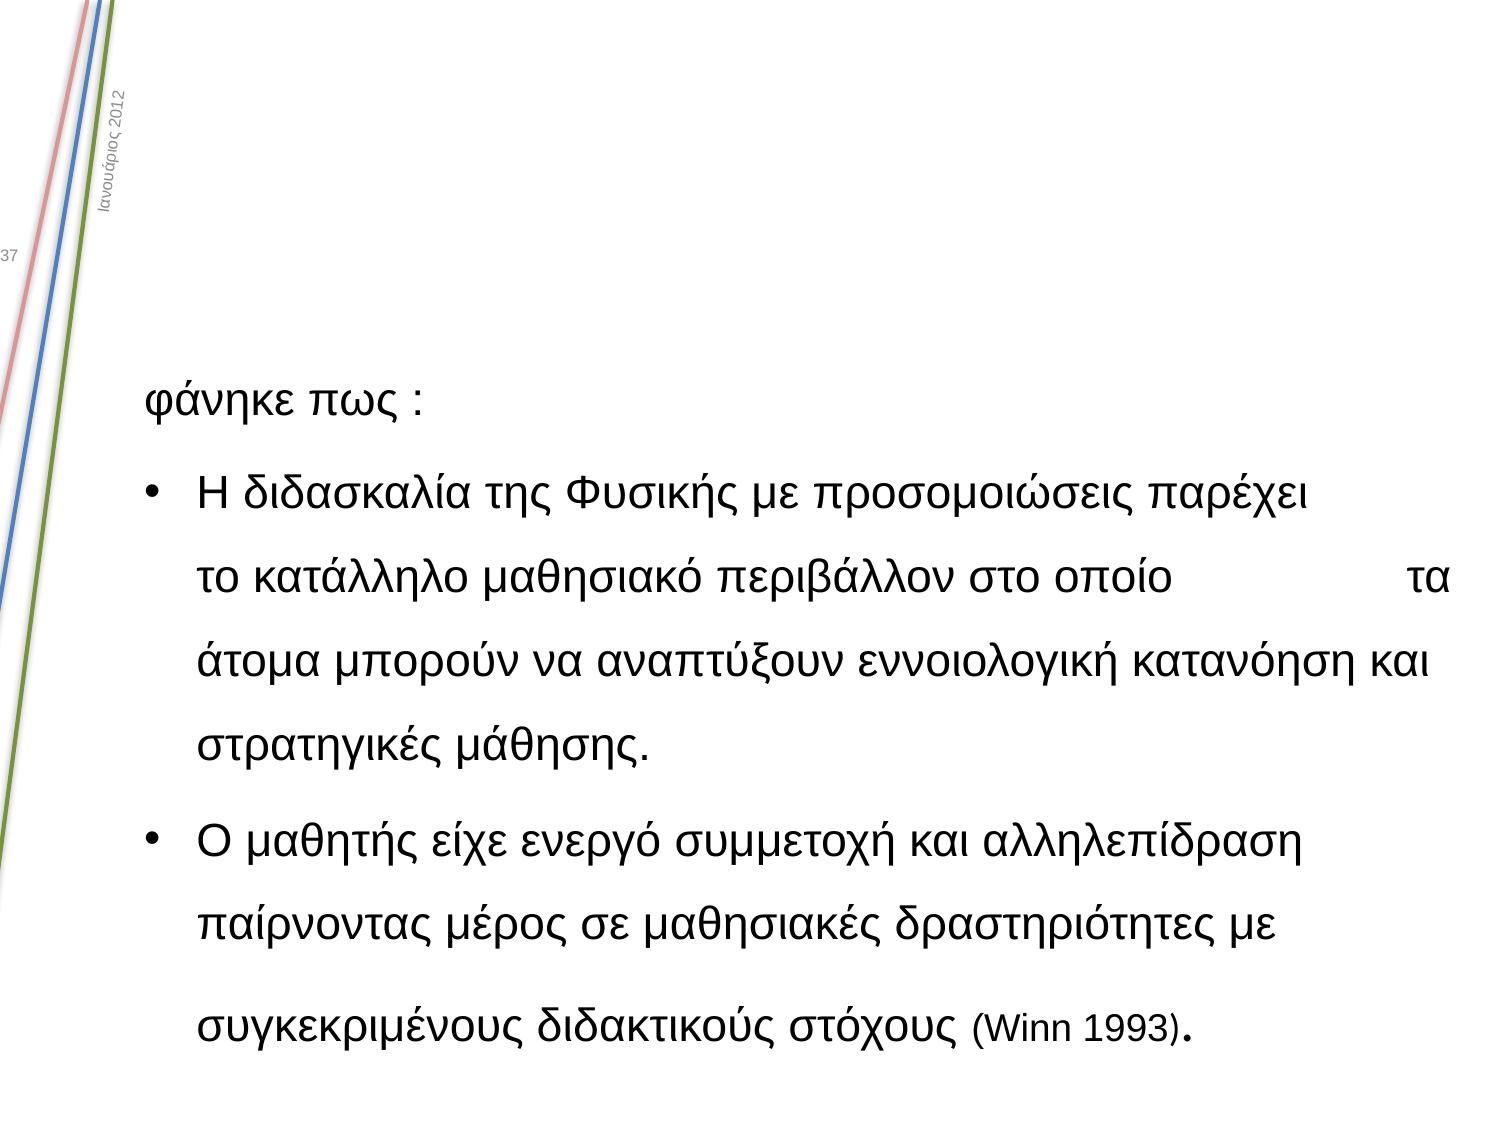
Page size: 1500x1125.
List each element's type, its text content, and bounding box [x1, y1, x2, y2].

list φάνηκε πως : Η διδασκαλία της Φυσικής με προσομοιώσεις παρέχει το κατάλληλο μαθησιακό περιβάλλον στο οποίο τα άτομα μπορούν να αναπτύξουν εννοιολογική κατανόηση και στρατηγικές μάθησης. Ο μαθητής είχε ενεργό συμμετοχή και αλληλεπίδραση παίρνοντας μέρος σε μαθησιακές δραστηριότητες με συγκεκριμένους διδακτικούς στόχους (Winn 1993). [129, 333, 1480, 1076]
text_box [0, 281, 382, 394]
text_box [0, 412, 526, 538]
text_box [0, 187, 276, 279]
text_box Ιανουάριος 2012 [75, 0, 160, 185]
